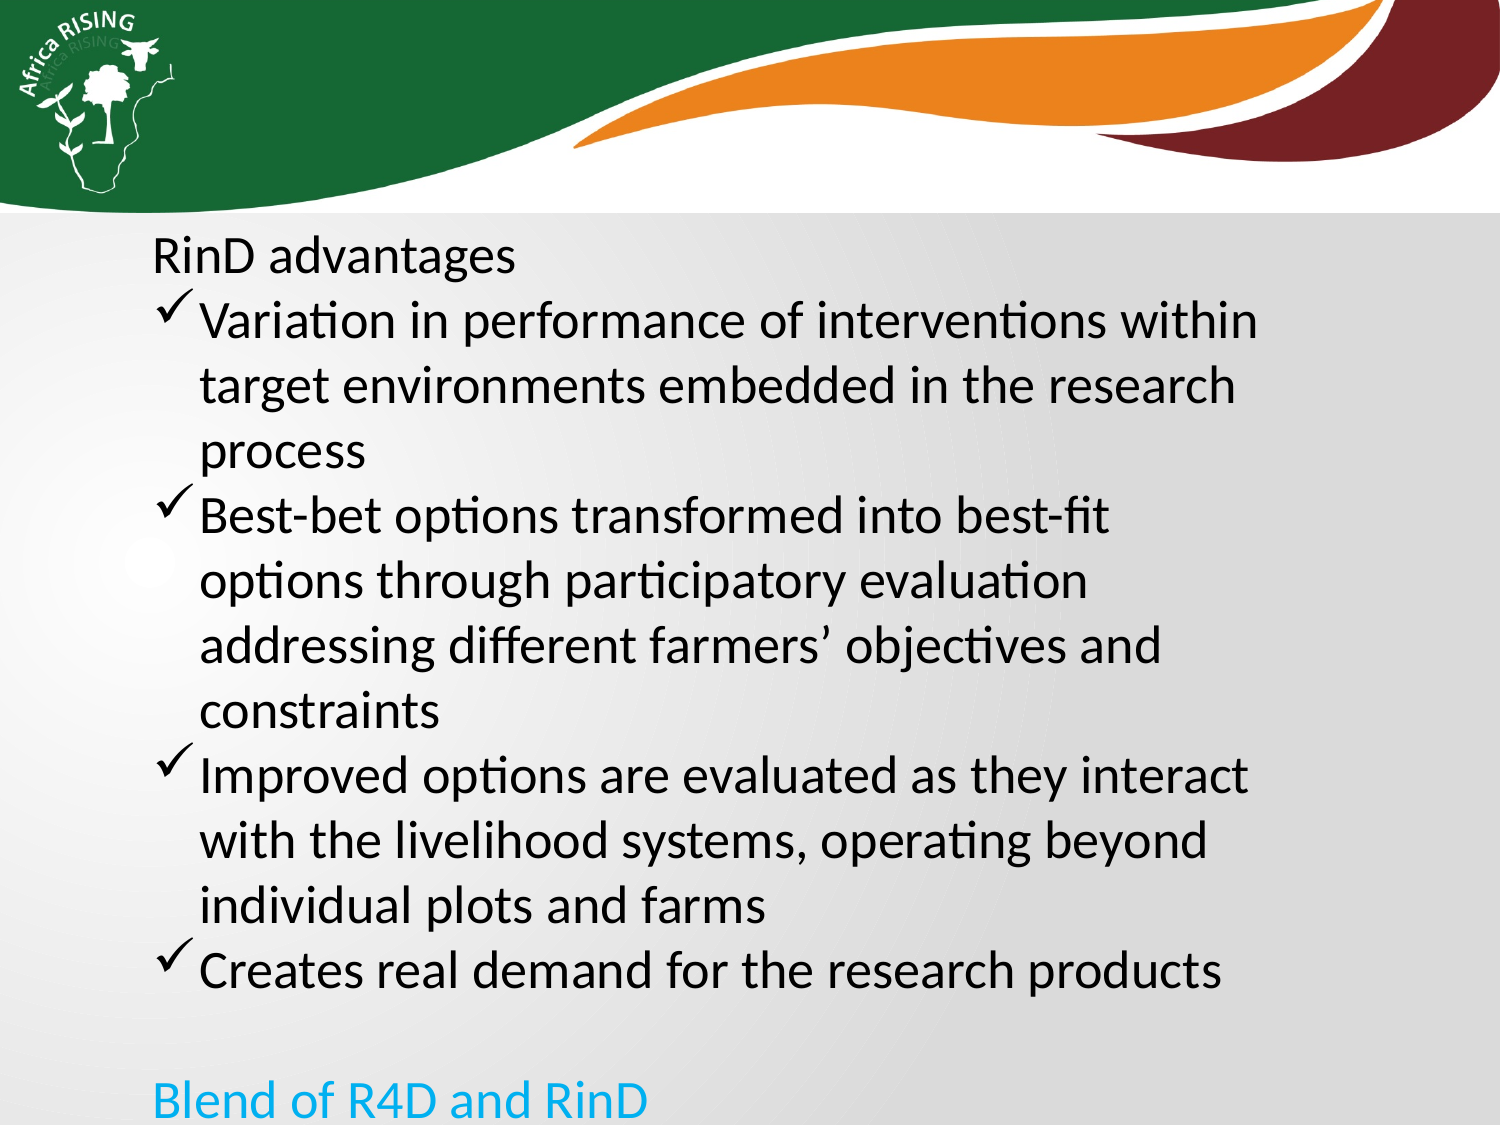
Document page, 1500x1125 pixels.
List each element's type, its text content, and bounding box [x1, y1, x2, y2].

picture [0, 0, 1500, 213]
text_box RinD advantages Variation in performance of interventions within target environments embedded in the research process Best-bet options transformed into best-fit options through participatory evaluation addressing different farmers’ objectives and constraints Improved options are evaluated as they interact with the livelihood systems, operating beyond individual plots and farms Creates real demand for the research products Blend of R4D and RinD [137, 212, 1288, 1125]
